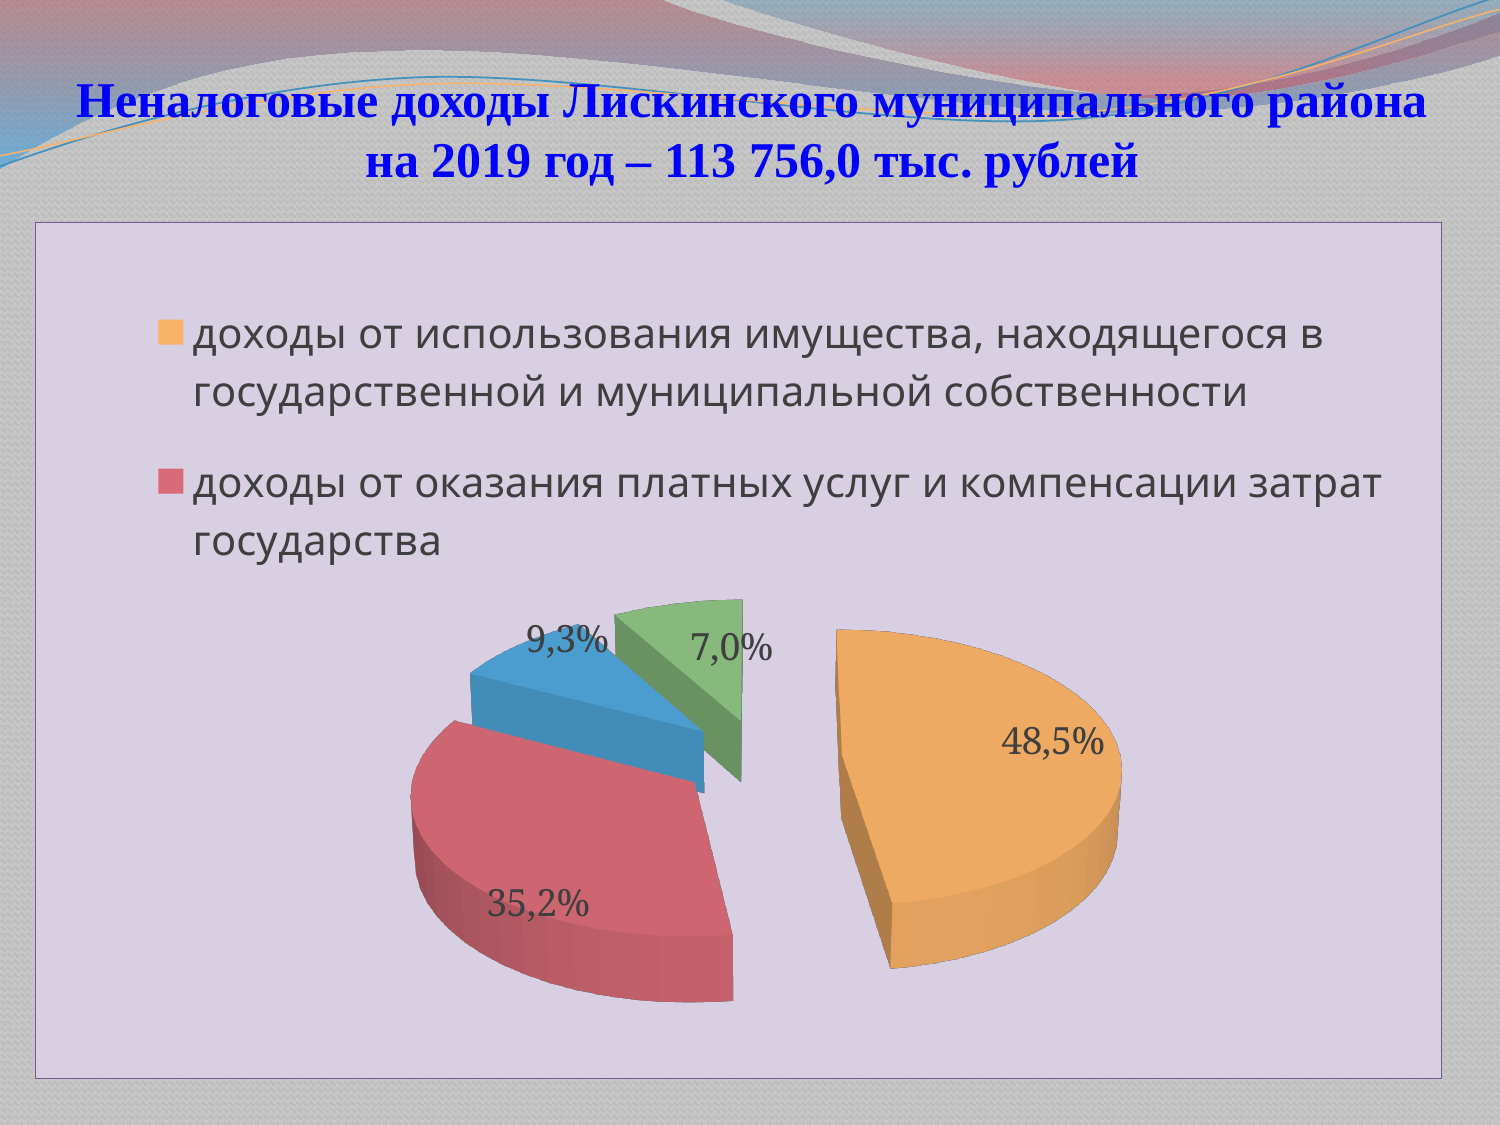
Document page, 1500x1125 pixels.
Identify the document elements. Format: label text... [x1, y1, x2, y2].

chart [34, 222, 1442, 1079]
title Неналоговые доходы Лискинского муниципального района на 2019 год – 113 756,0 тыс. рублей [75, 0, 1430, 188]
